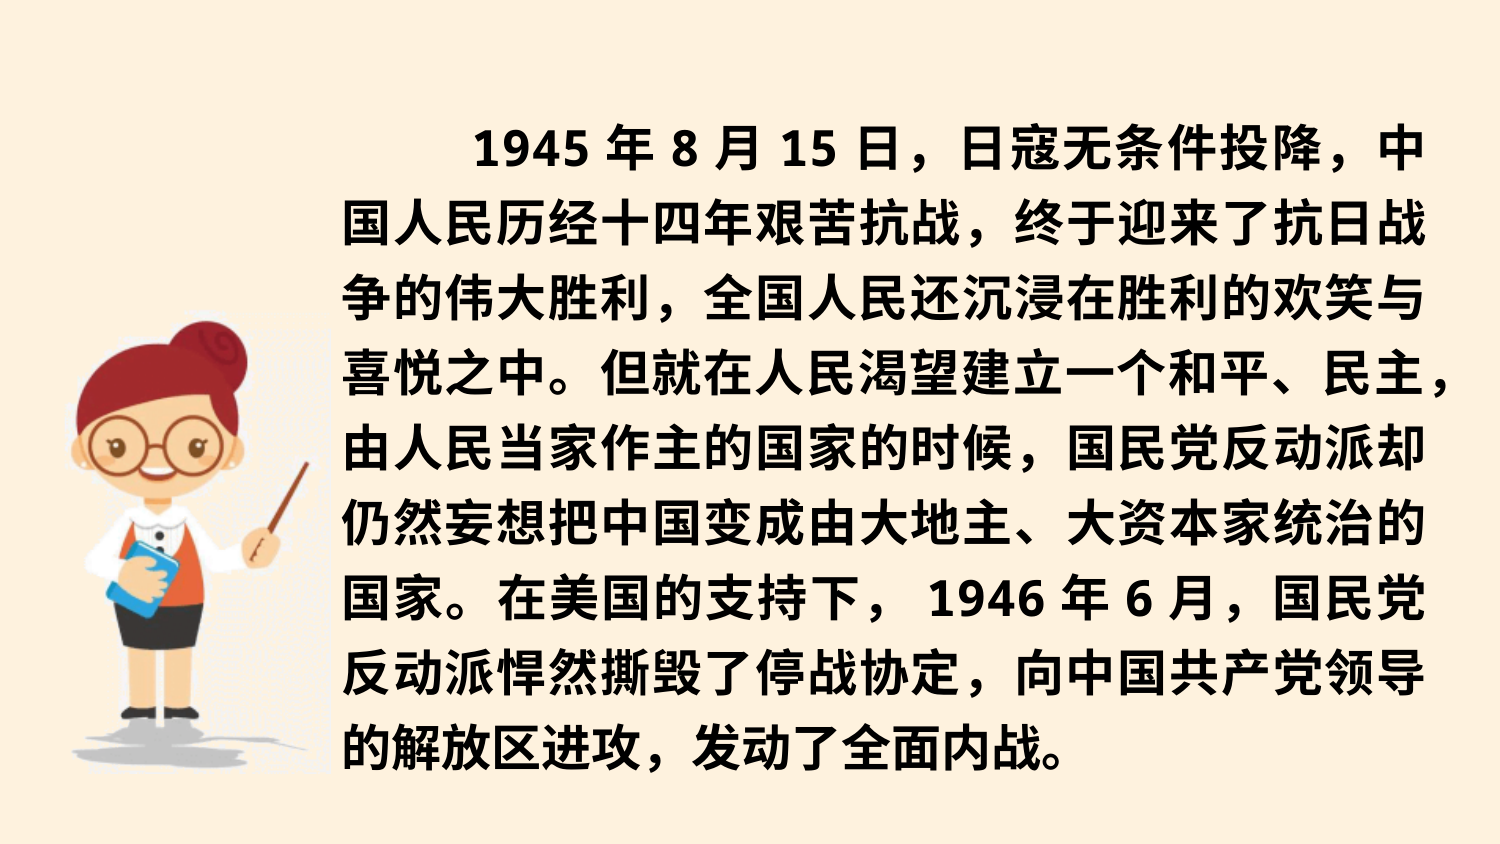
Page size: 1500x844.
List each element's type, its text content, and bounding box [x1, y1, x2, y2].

text_box 1945年8月15日，日寇无条件投降，中国人民历经十四年艰苦抗战，终于迎来了抗日战争的伟大胜利，全国人民还沉浸在胜利的欢笑与喜悦之中。但就在人民渴望建立一个和平、民主，由人民当家作主的国家的时候，国民党反动派却仍然妄想把中国变成由大地主、大资本家统治的国家。在美国的支持下，1946年6月，国民党反动派悍然撕毁了停战协定，向中国共产党领导的解放区进攻，发动了全面内战。 [330, 95, 1438, 782]
picture [0, 0, 1500, 844]
